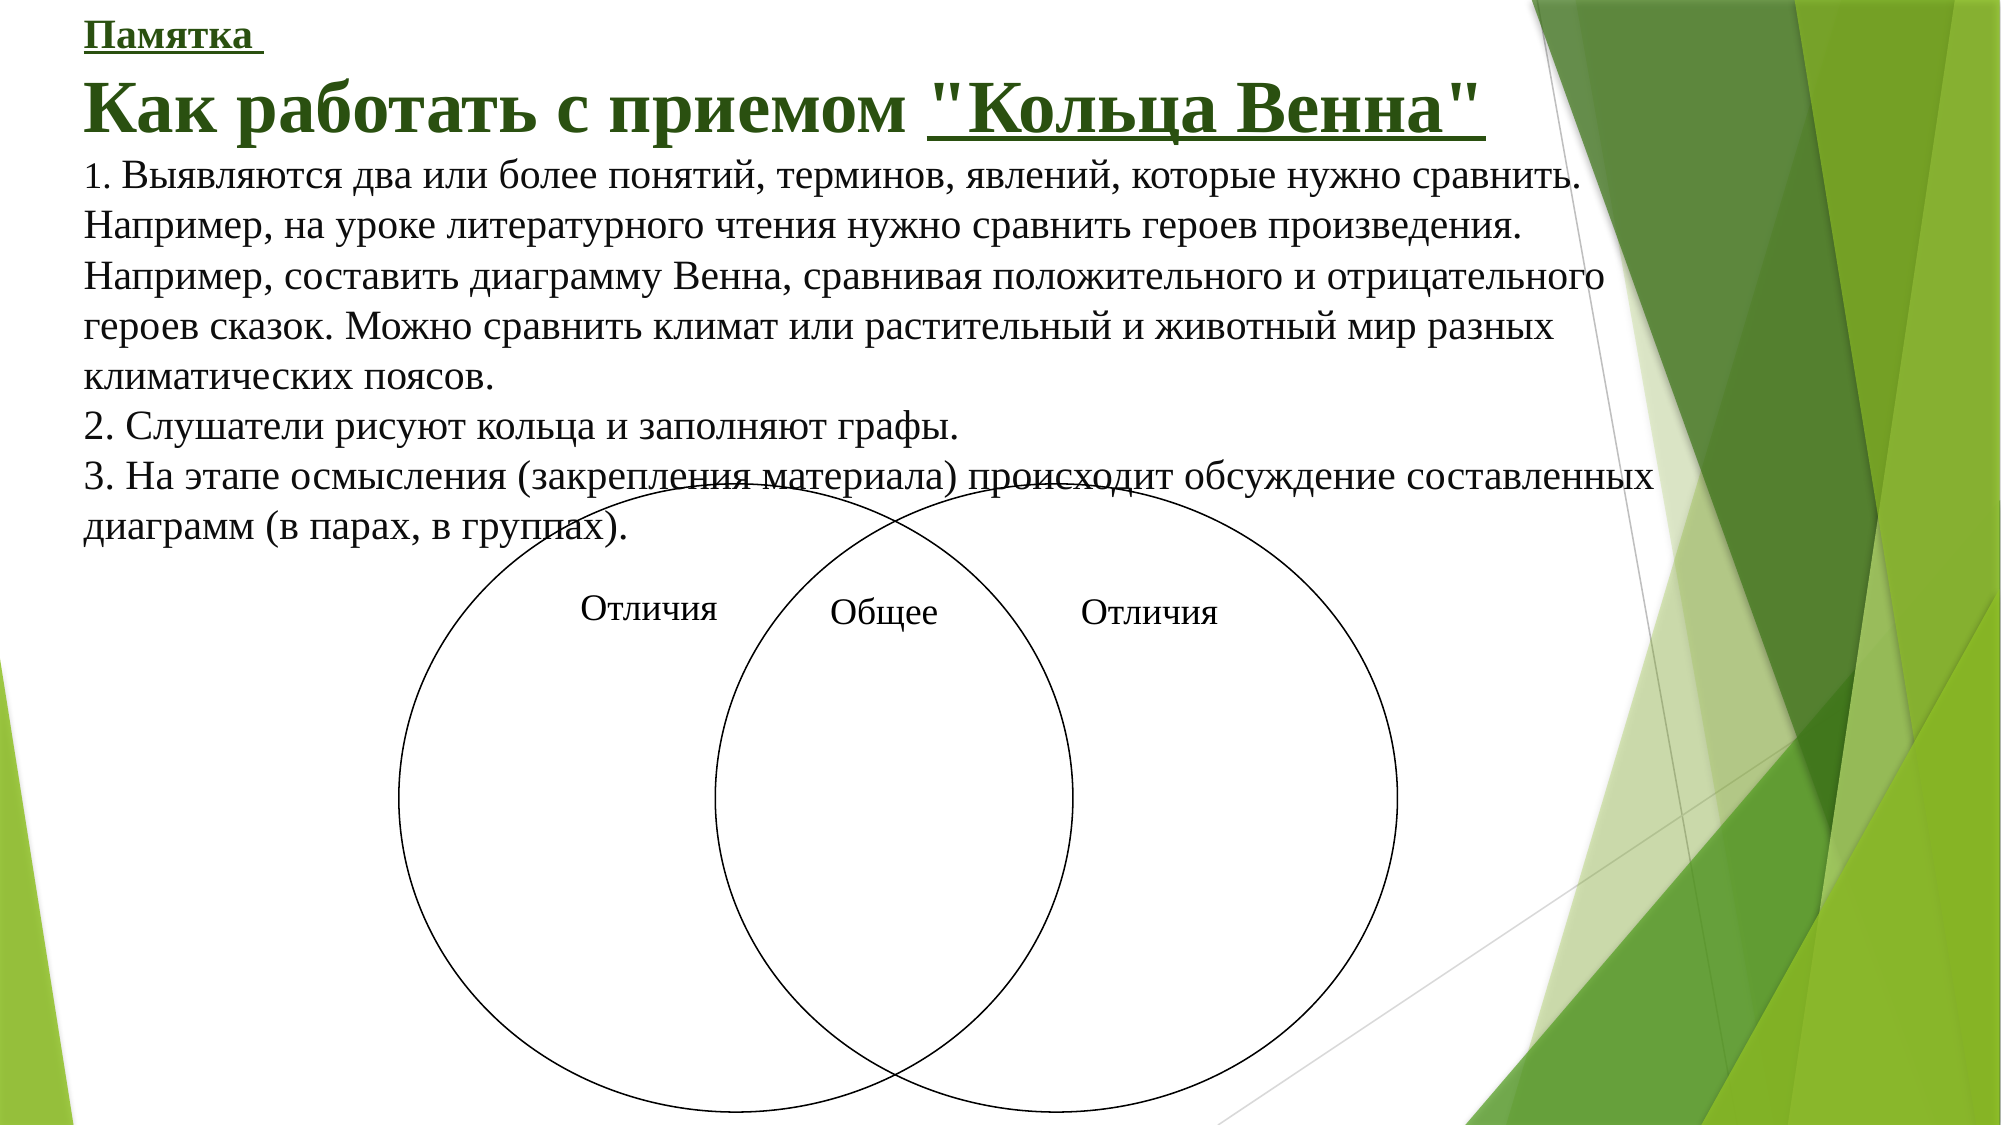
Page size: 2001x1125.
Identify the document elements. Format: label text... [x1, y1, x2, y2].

text_box Отличия [398, 483, 895, 1113]
text_box Общее Отличия [715, 483, 1398, 1113]
text_box Памятка Как работать с приемом "Кольца Венна" 1. Выявляются два или более понятий, терминов, явлений, которые нужно сравнить. Например, на уроке литературного чтения нужно сравнить героев произведения. Например, составить диаграмму Венна, сравнивая положительного и отрицательного героев сказок. Можно сравнить климат или растительный и животный мир разных климатических поясов. 2. Слушатели рисуют кольца и заполняют графы. 3. На этапе осмысления (закрепления материала) происходит обсуждение составленных диаграмм (в парах, в группах). [68, 0, 1728, 605]
